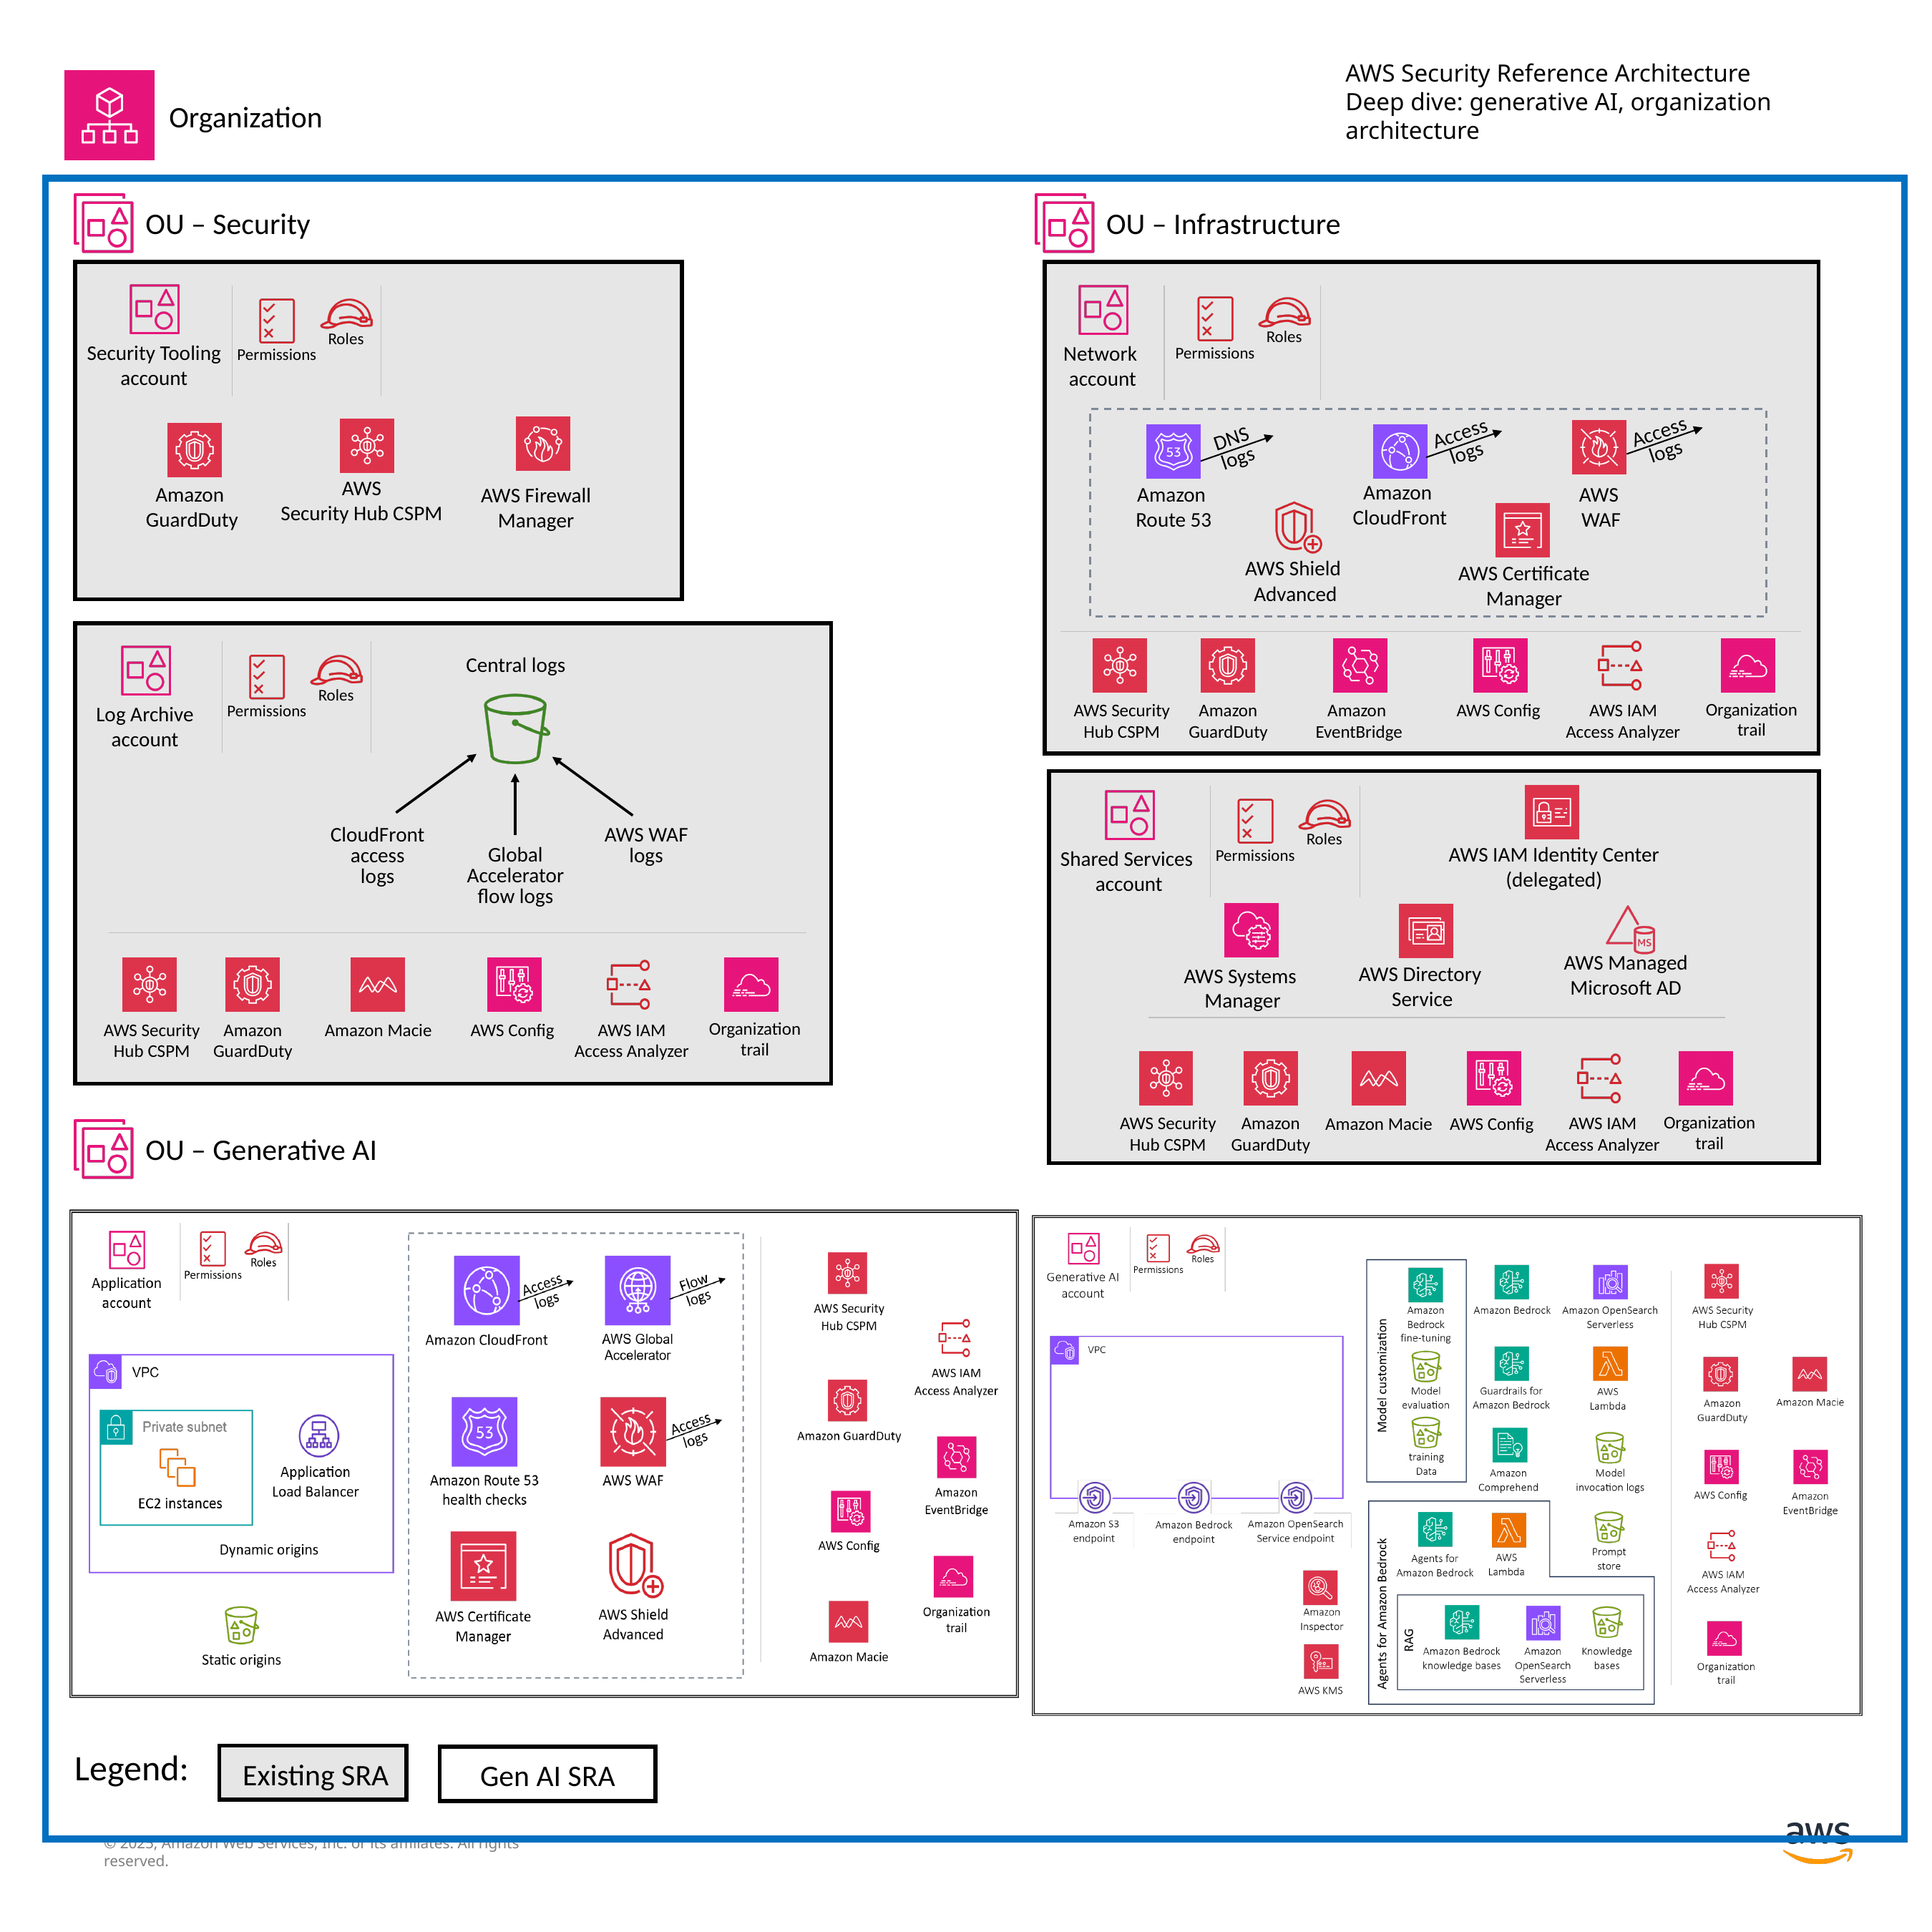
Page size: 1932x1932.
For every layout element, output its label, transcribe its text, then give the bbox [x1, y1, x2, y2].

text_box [89, 423, 295, 538]
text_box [64, 643, 225, 757]
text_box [1428, 1051, 1556, 1140]
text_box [1445, 638, 1563, 726]
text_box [687, 957, 823, 1066]
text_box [552, 756, 633, 816]
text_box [1298, 418, 1508, 535]
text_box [1684, 638, 1820, 747]
picture [71, 1116, 136, 1181]
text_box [1183, 638, 1274, 748]
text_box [561, 957, 702, 1068]
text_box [1438, 503, 1610, 616]
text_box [439, 1746, 655, 1807]
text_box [381, 286, 384, 354]
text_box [1229, 1051, 1326, 1161]
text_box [213, 957, 308, 1068]
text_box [1287, 904, 1558, 1017]
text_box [298, 643, 371, 710]
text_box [1022, 283, 1183, 396]
picture [1032, 1215, 1869, 1717]
picture [68, 1209, 1019, 1698]
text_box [293, 957, 449, 1046]
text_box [1642, 1051, 1777, 1160]
text_box Legend: [64, 1740, 210, 1793]
text_box [1048, 770, 1820, 1163]
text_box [1183, 295, 1282, 368]
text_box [1191, 500, 1400, 612]
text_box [424, 645, 608, 766]
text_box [1532, 1051, 1673, 1161]
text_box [64, 70, 378, 160]
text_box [235, 297, 343, 370]
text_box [91, 957, 213, 1068]
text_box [269, 419, 459, 532]
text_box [1048, 788, 1209, 902]
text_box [1158, 903, 1327, 1019]
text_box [1274, 638, 1445, 748]
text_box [456, 416, 616, 538]
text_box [1418, 785, 1689, 897]
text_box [1294, 1051, 1428, 1140]
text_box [1107, 1051, 1229, 1161]
picture [1032, 190, 1097, 255]
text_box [74, 282, 235, 396]
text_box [1246, 285, 1320, 352]
picture [71, 190, 136, 255]
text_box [1061, 638, 1183, 748]
picture [1783, 1840, 1853, 1864]
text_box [1478, 903, 1773, 1006]
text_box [396, 753, 477, 813]
text_box [45, 177, 1905, 1840]
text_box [449, 957, 577, 1046]
text_box AWS Security Reference Architecture Deep dive: generative AI, organization architecture [1335, 53, 1911, 150]
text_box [445, 773, 586, 915]
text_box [1553, 638, 1694, 748]
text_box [1082, 423, 1279, 537]
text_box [1536, 416, 1707, 537]
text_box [1286, 787, 1360, 854]
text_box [1211, 797, 1322, 870]
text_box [225, 653, 334, 726]
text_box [219, 1745, 410, 1800]
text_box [308, 286, 381, 354]
